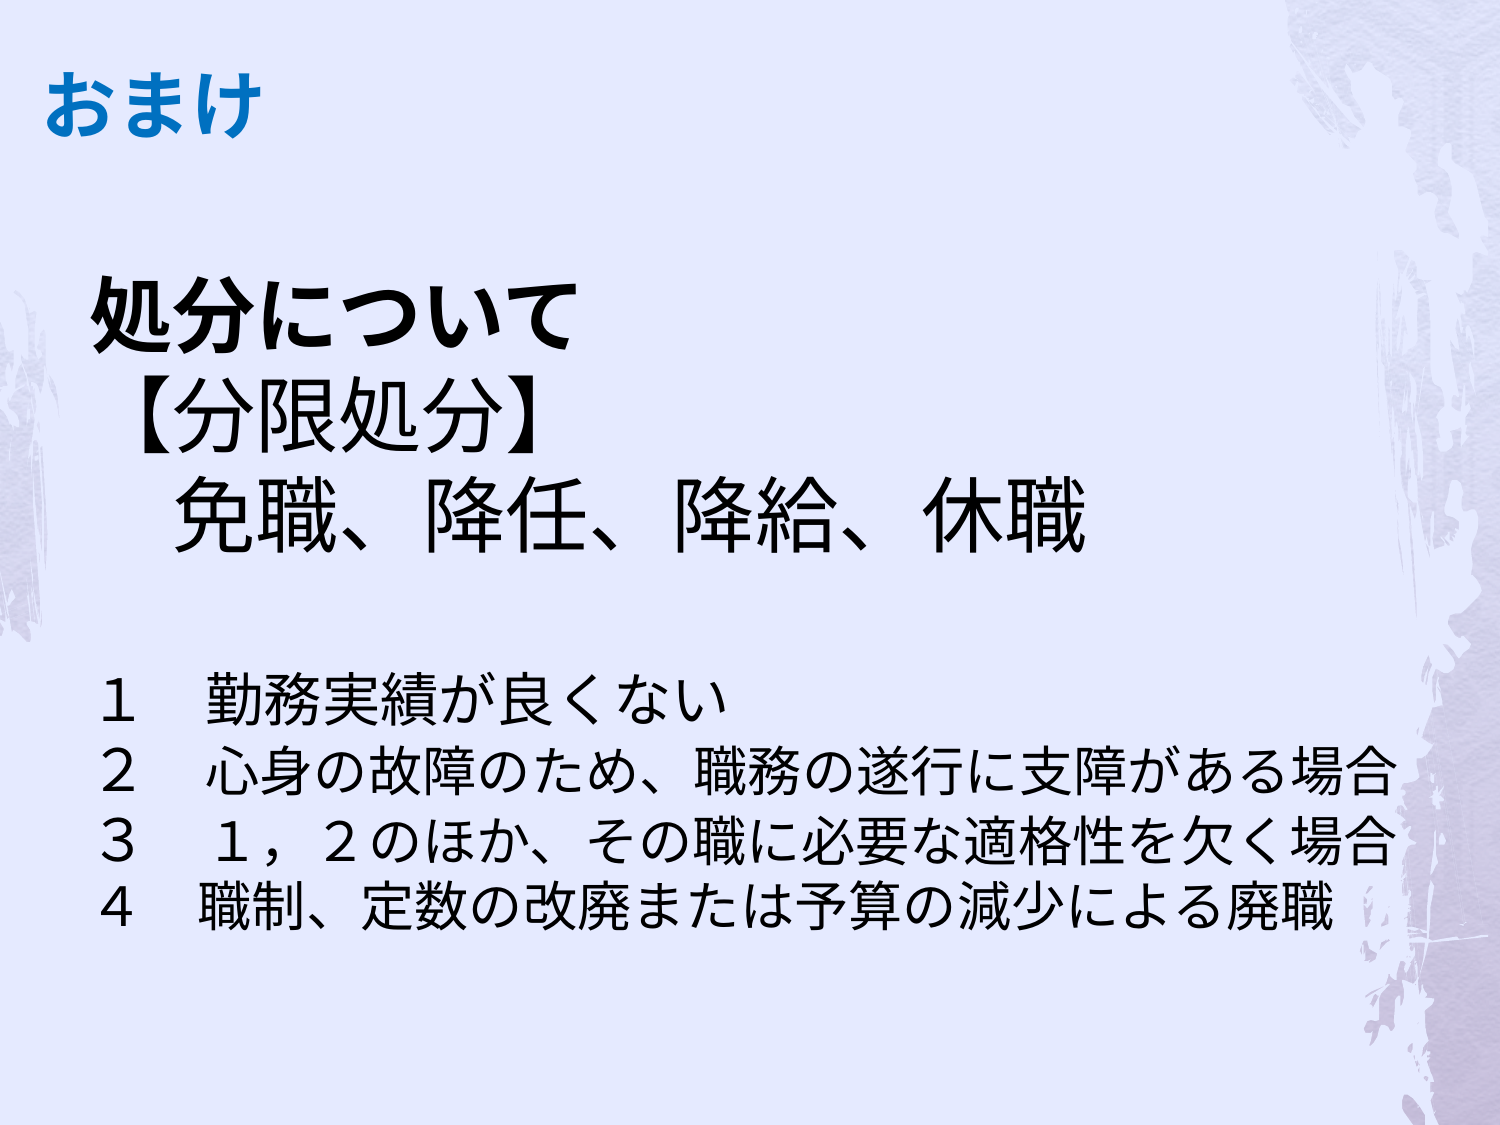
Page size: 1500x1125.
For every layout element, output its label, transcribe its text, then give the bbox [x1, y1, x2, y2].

text_box 処分について 【分限処分】 免職、降任、降給、休職 １ 勤務実績が良くない ２ 心身の故障のため、職務の遂行に支障がある場合 ３ １，２のほか、その職に必要な適格性を欠く場合 ４ 職制、定数の改廃または予算の減少による廃職 [74, 255, 1447, 945]
text_box おまけ [41, 45, 1392, 149]
